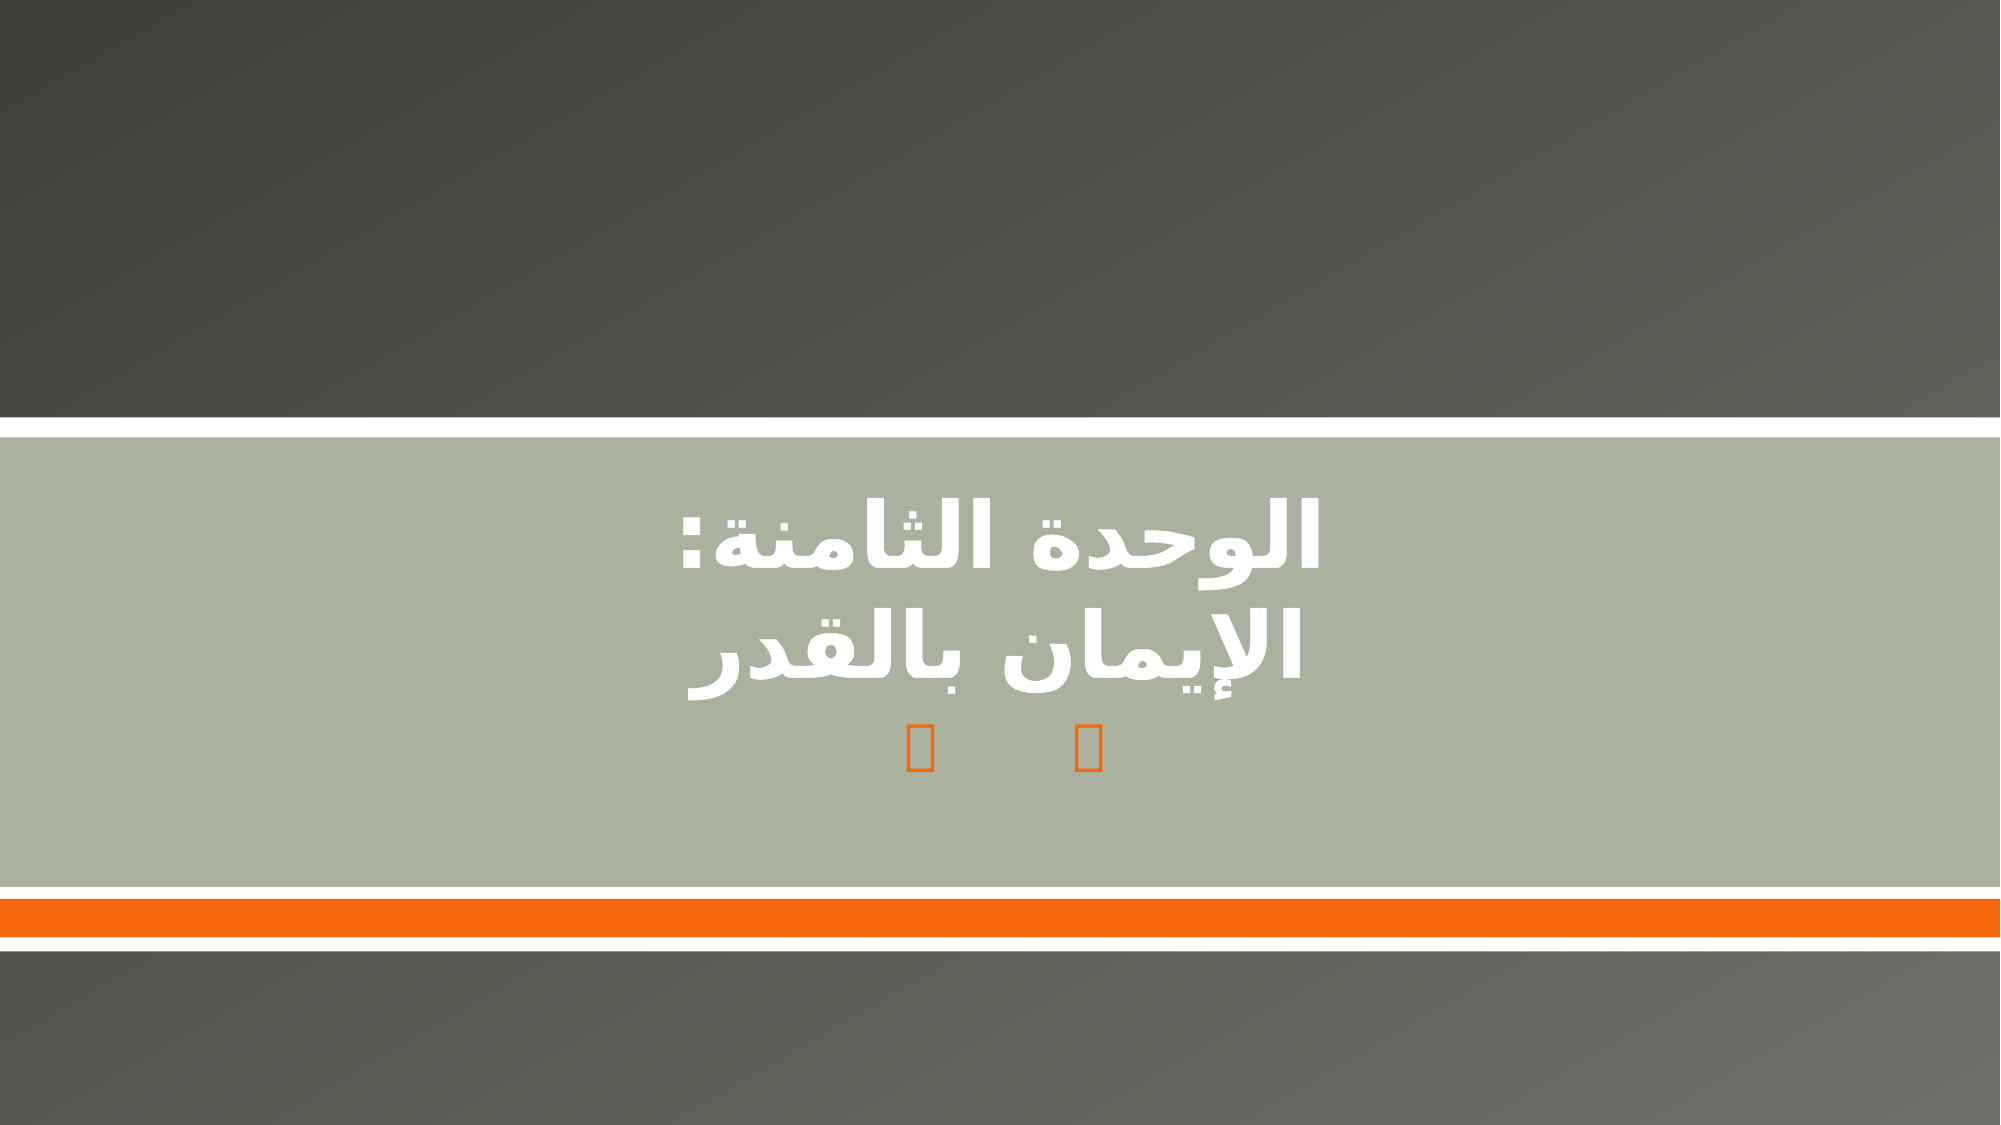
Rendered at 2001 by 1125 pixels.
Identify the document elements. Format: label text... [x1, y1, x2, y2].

title الوحدة الثامنة: الإيمان بالقدر [50, 462, 1950, 704]
